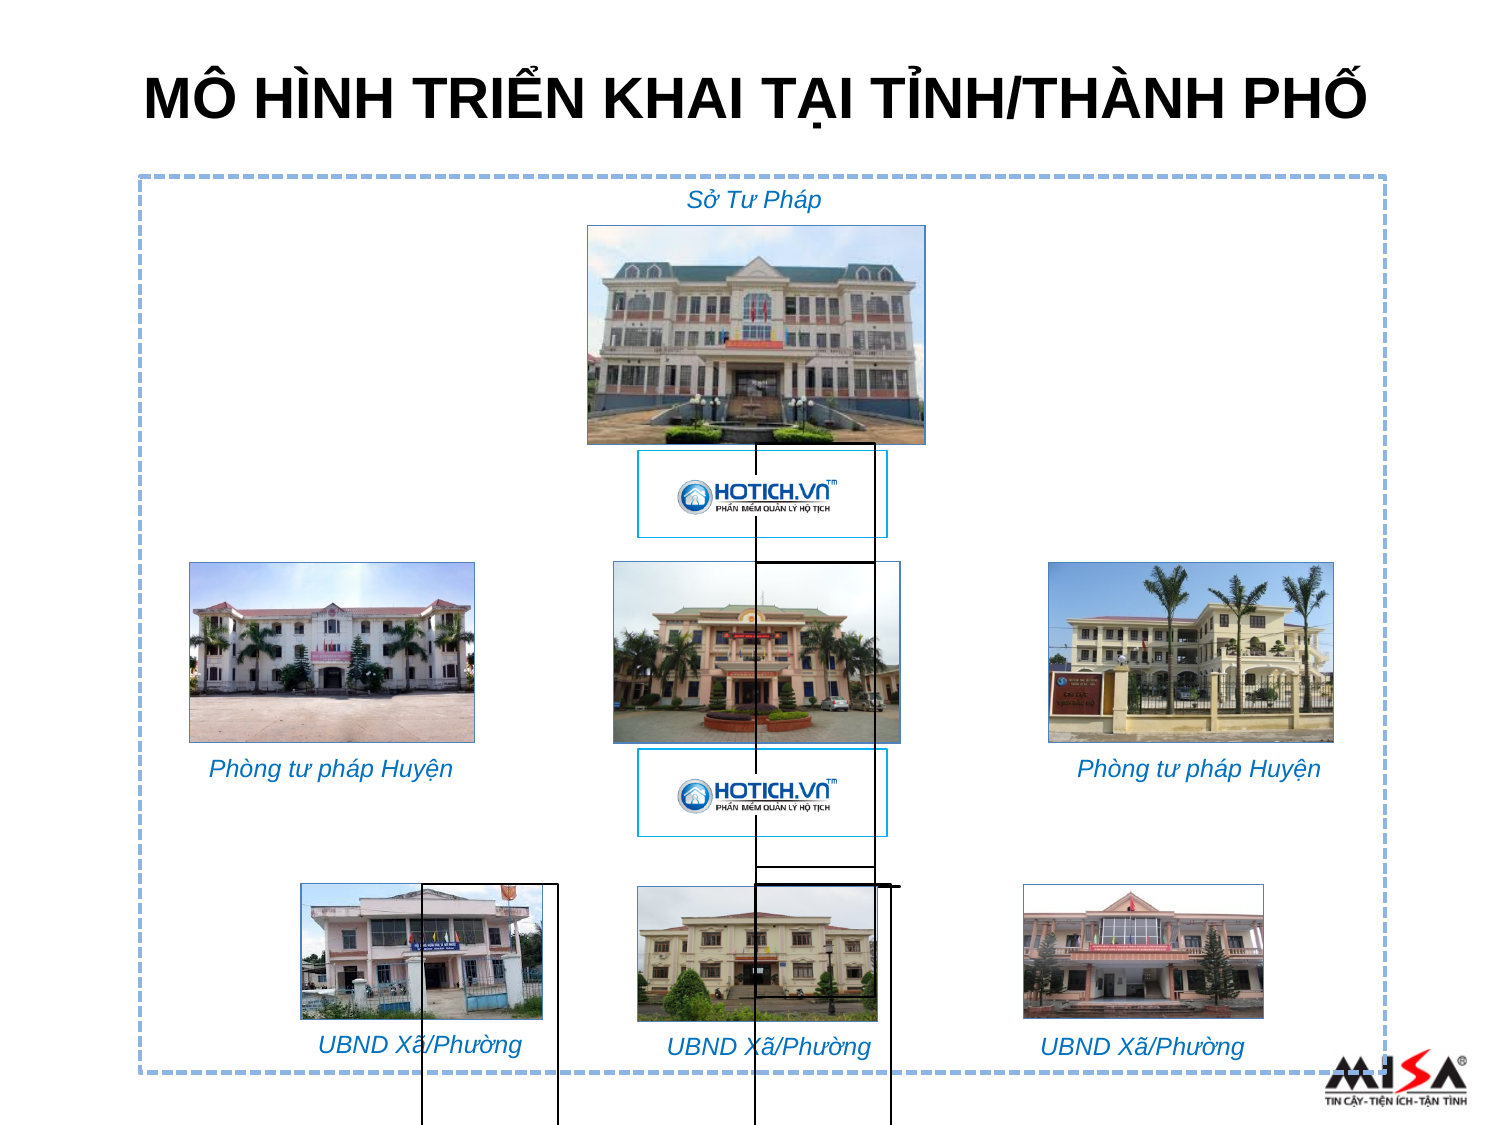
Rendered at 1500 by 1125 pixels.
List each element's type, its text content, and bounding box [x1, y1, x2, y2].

picture [614, 562, 900, 743]
text_box [756, 453, 875, 560]
text_box UBND Xã/Phường [650, 1030, 755, 1068]
text_box Phòng tư pháp Huyện [177, 745, 486, 790]
text_box [755, 884, 892, 1125]
picture [189, 562, 475, 743]
text_box [875, 453, 887, 538]
picture [301, 883, 542, 1020]
text_box [637, 752, 756, 837]
picture [587, 226, 925, 444]
picture [1325, 1049, 1467, 1107]
text_box [637, 453, 756, 538]
text_box [139, 176, 1385, 1073]
text_box UBND Xã/Phường [301, 1028, 421, 1067]
text_box UBND Xã/Phường [1023, 1028, 1262, 1068]
picture [1023, 883, 1265, 1020]
text_box Phòng tư pháp Huyện [1051, 745, 1348, 790]
text_box Sở Tư Pháp [588, 176, 921, 222]
picture [1048, 562, 1334, 743]
picture [675, 475, 839, 516]
text_box [756, 752, 875, 884]
picture [675, 773, 839, 815]
text_box [875, 752, 887, 837]
text_box MÔ HÌNH TRIỂN KHAI TẠI TỈNH/THÀNH PHỐ [102, 37, 1410, 154]
picture [637, 885, 879, 1022]
text_box [421, 883, 558, 1125]
